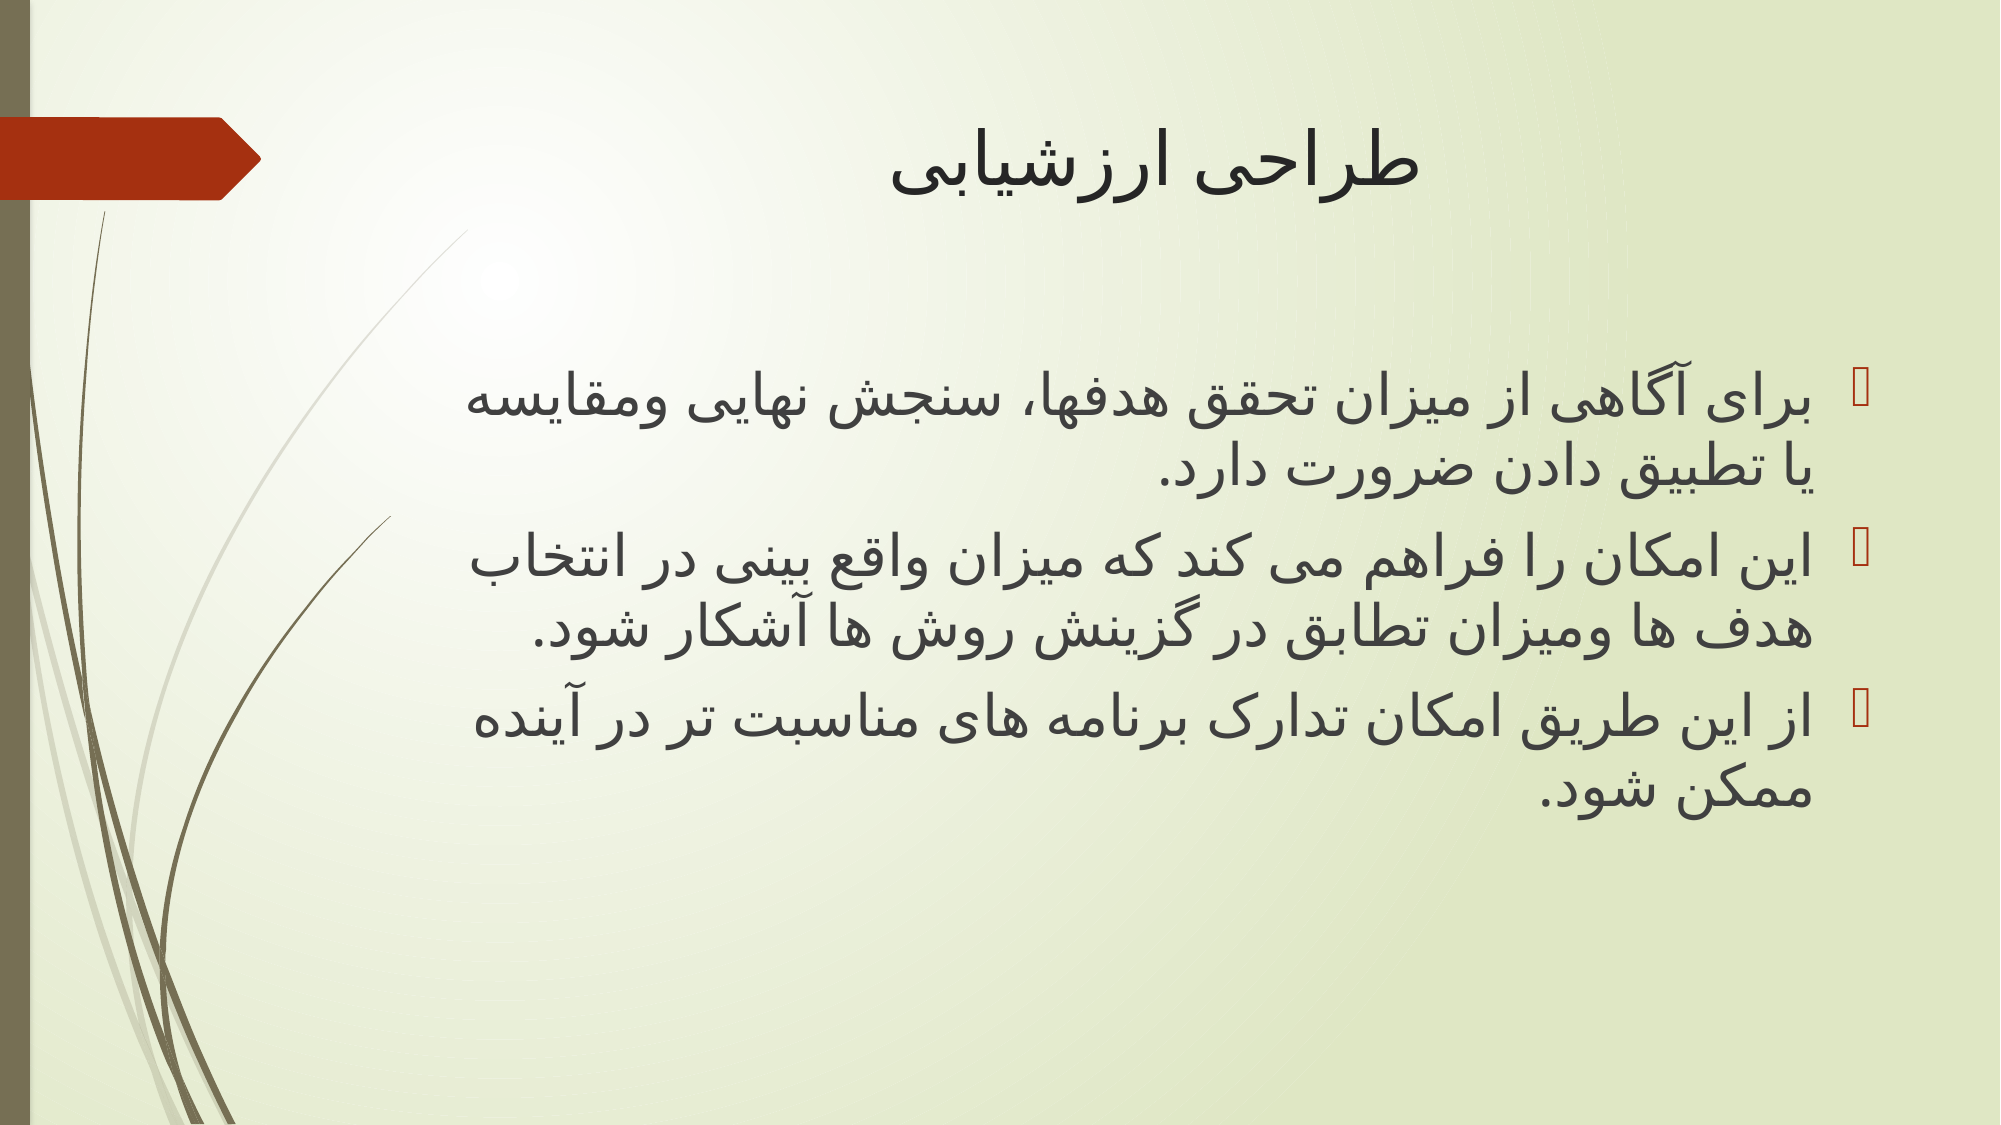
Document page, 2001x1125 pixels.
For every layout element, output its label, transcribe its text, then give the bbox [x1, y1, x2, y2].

title طراحی ارزشیابی [425, 102, 1888, 313]
list برای آگاهی از میزان تحقق هدفها، سنجش نهایی ومقایسه یا تطبیق دادن ضرورت دارد. این امکان را فراهم می کند که میزان واقع بینی در انتخاب هدف ها ومیزان تطابق در گزینش روش ها آشکار شود. از این طریق امکان تدارک برنامه های مناسبت تر در آینده ممکن شود. [424, 350, 1888, 970]
